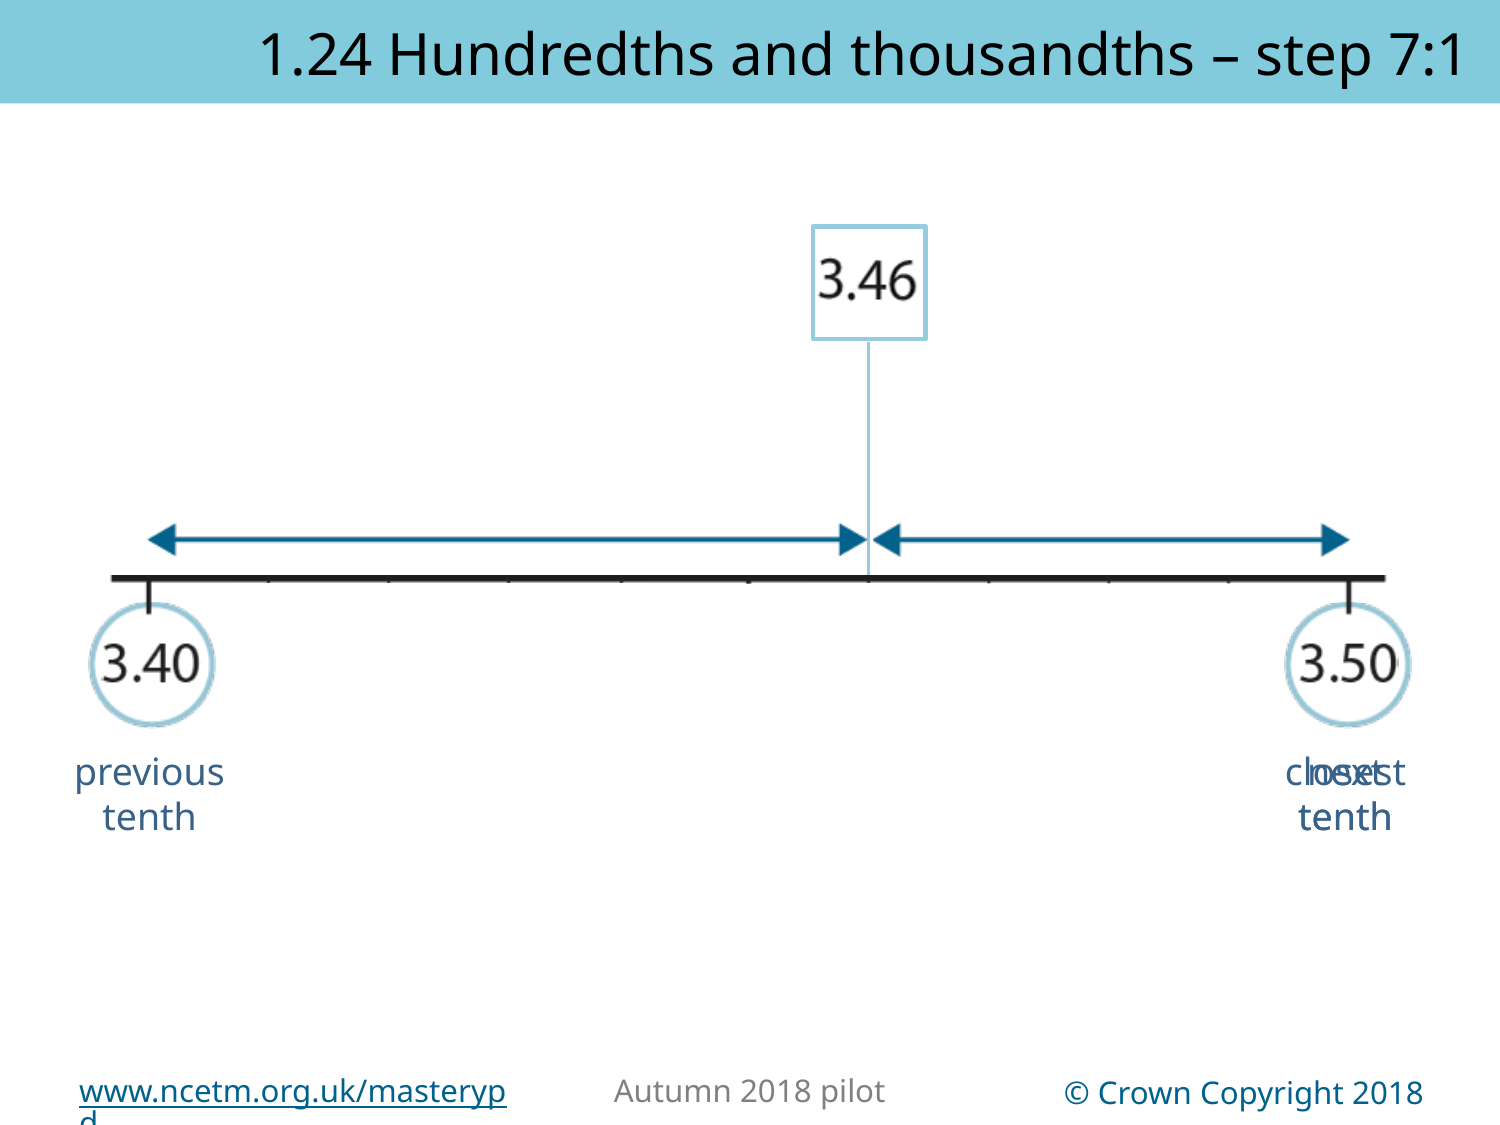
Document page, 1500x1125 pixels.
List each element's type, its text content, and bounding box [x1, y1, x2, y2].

list 1.24 Hundredths and thousandths – step 7:1 [0, 0, 1500, 104]
text_box [813, 226, 926, 340]
text_box previous tenth [58, 739, 242, 845]
picture [77, 574, 1412, 729]
picture [814, 254, 922, 308]
picture [873, 514, 1365, 563]
text_box closest tenth [1253, 739, 1437, 845]
picture [101, 514, 867, 564]
